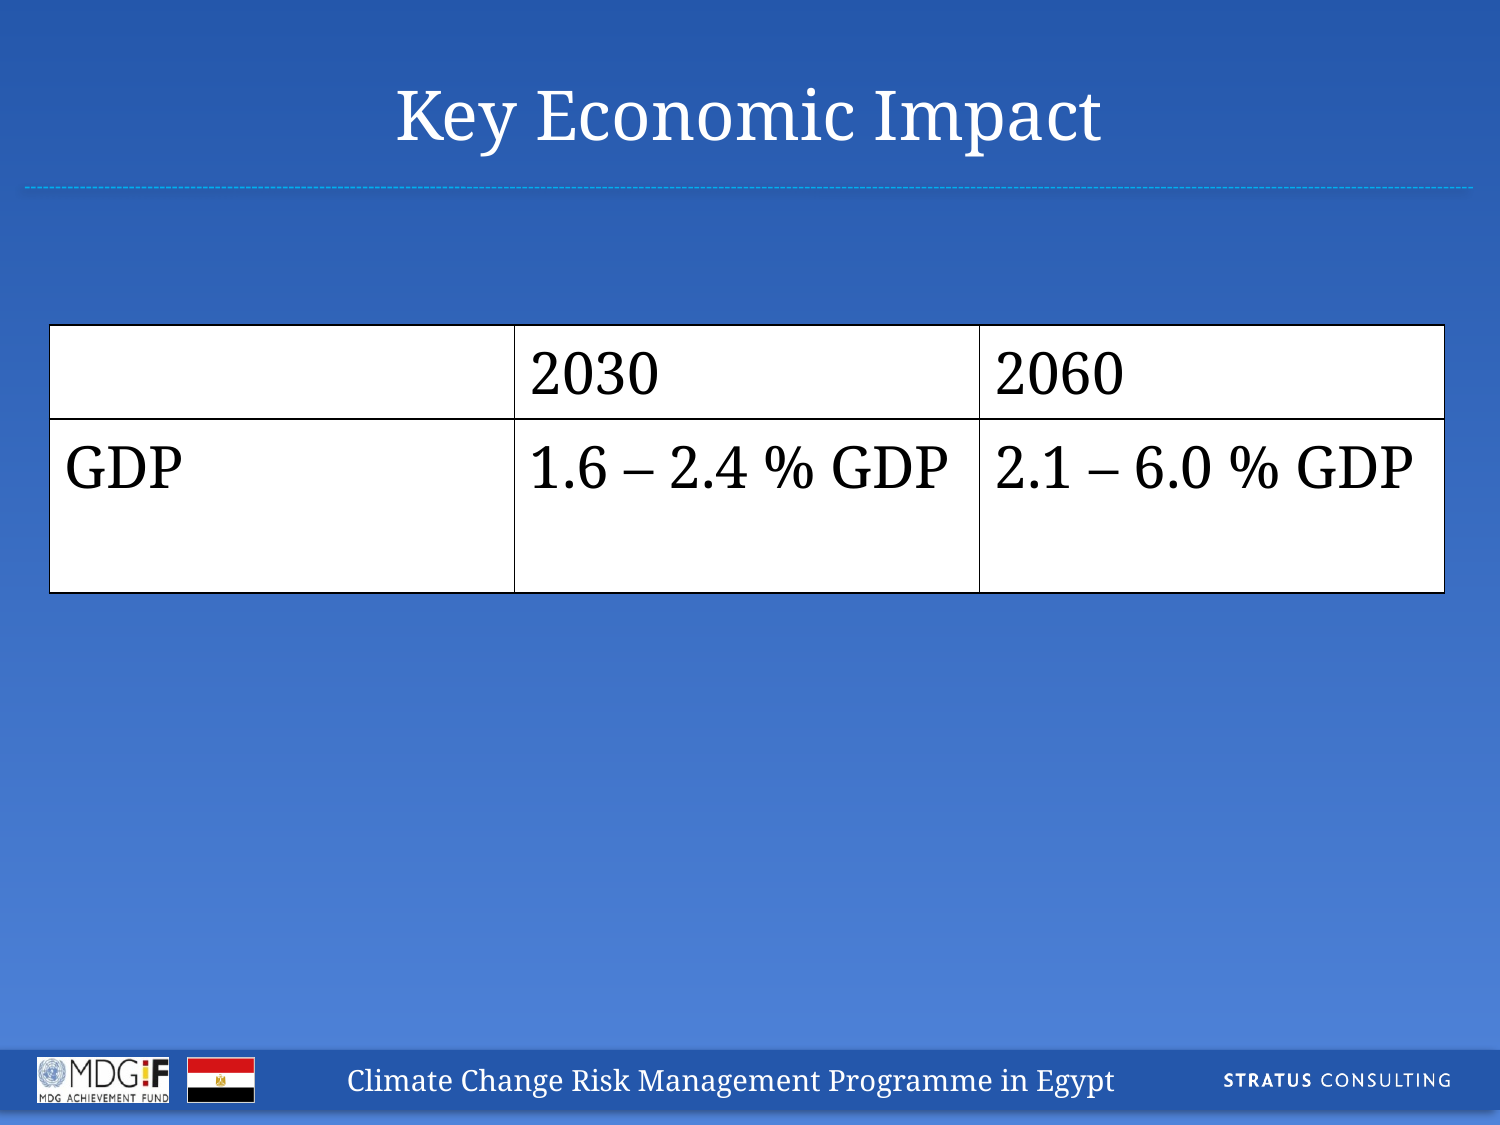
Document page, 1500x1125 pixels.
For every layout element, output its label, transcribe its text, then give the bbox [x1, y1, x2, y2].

picture [1224, 1073, 1450, 1087]
table_cell GDP [50, 420, 514, 592]
table_header [50, 326, 514, 418]
table_cell 1.6 – 2.4 % GDP [515, 420, 979, 592]
picture [187, 1057, 255, 1103]
picture [37, 1057, 169, 1103]
table_header 2060 [980, 326, 1444, 418]
table_header 2030 [515, 326, 979, 418]
title Key Economic Impact [49, 37, 1450, 162]
table_cell 2.1 – 6.0 % GDP [980, 420, 1444, 592]
